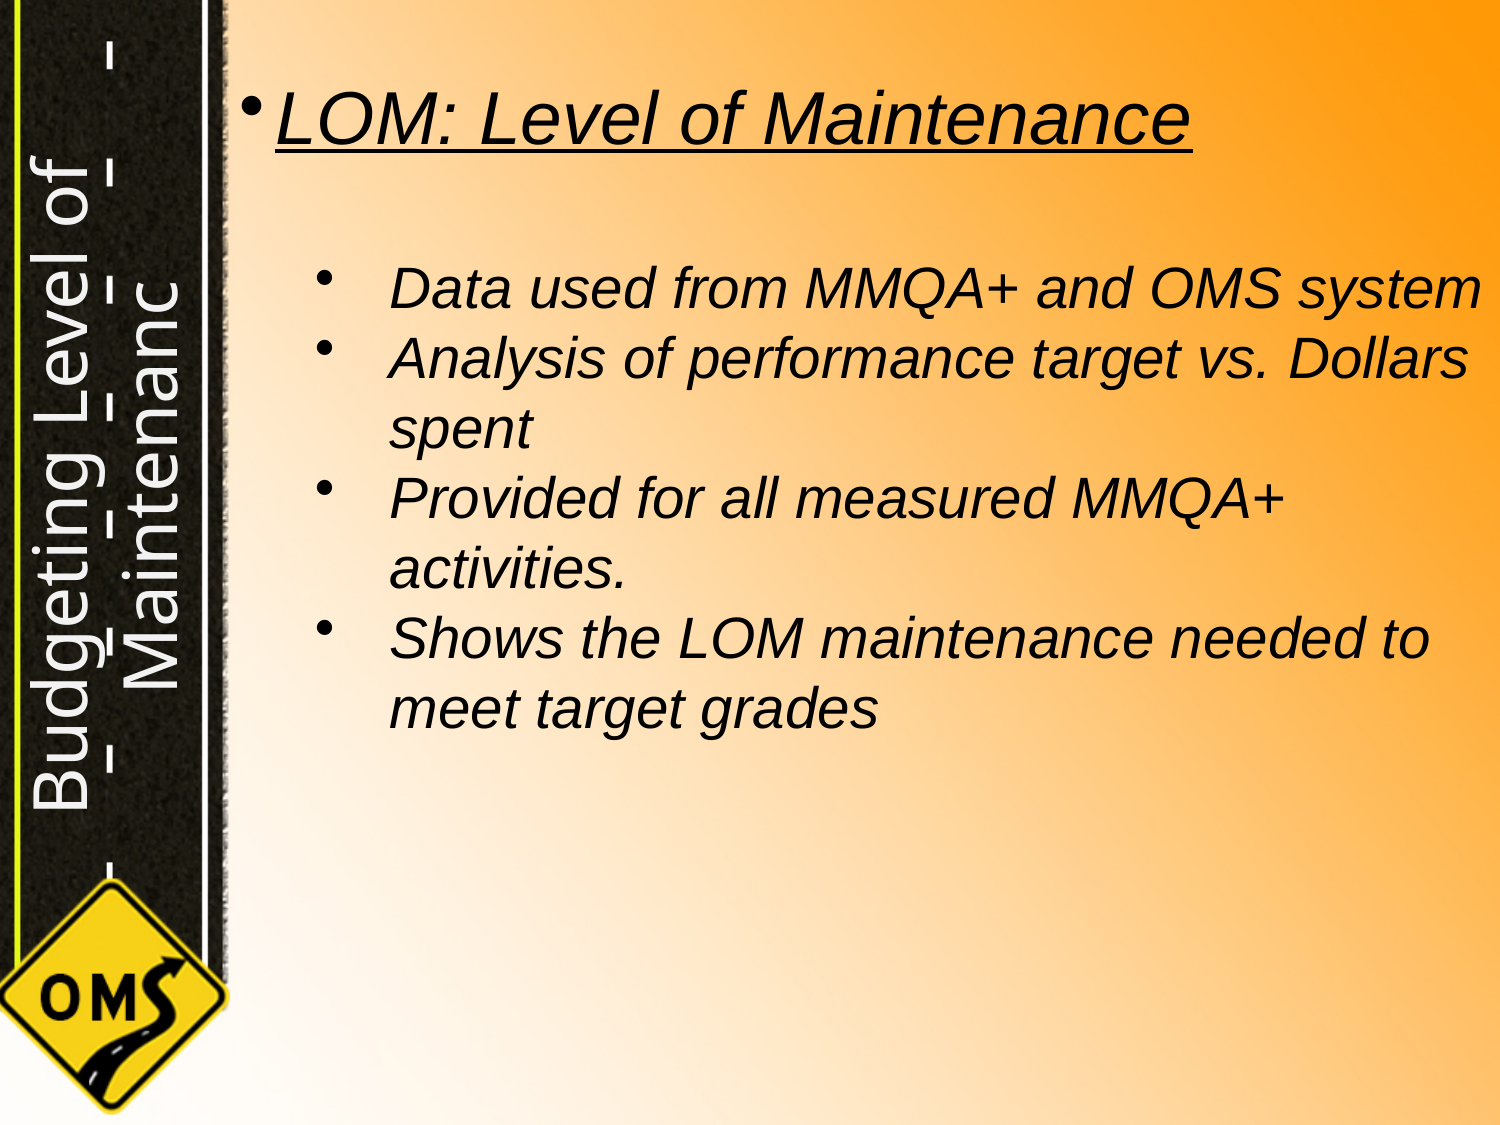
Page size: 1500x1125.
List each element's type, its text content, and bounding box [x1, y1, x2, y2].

text_box [204, 37, 1500, 175]
picture [0, 0, 1500, 1125]
text_box LOM: Level of Maintenance Data used from MMQA+ and OMS system Analysis of performance target vs. Dollars spent Provided for all measured MMQA+ activities. Shows the LOM maintenance needed to meet target grades [224, 62, 1500, 817]
title Budgeting Level of Maintenanc [4, 112, 200, 863]
